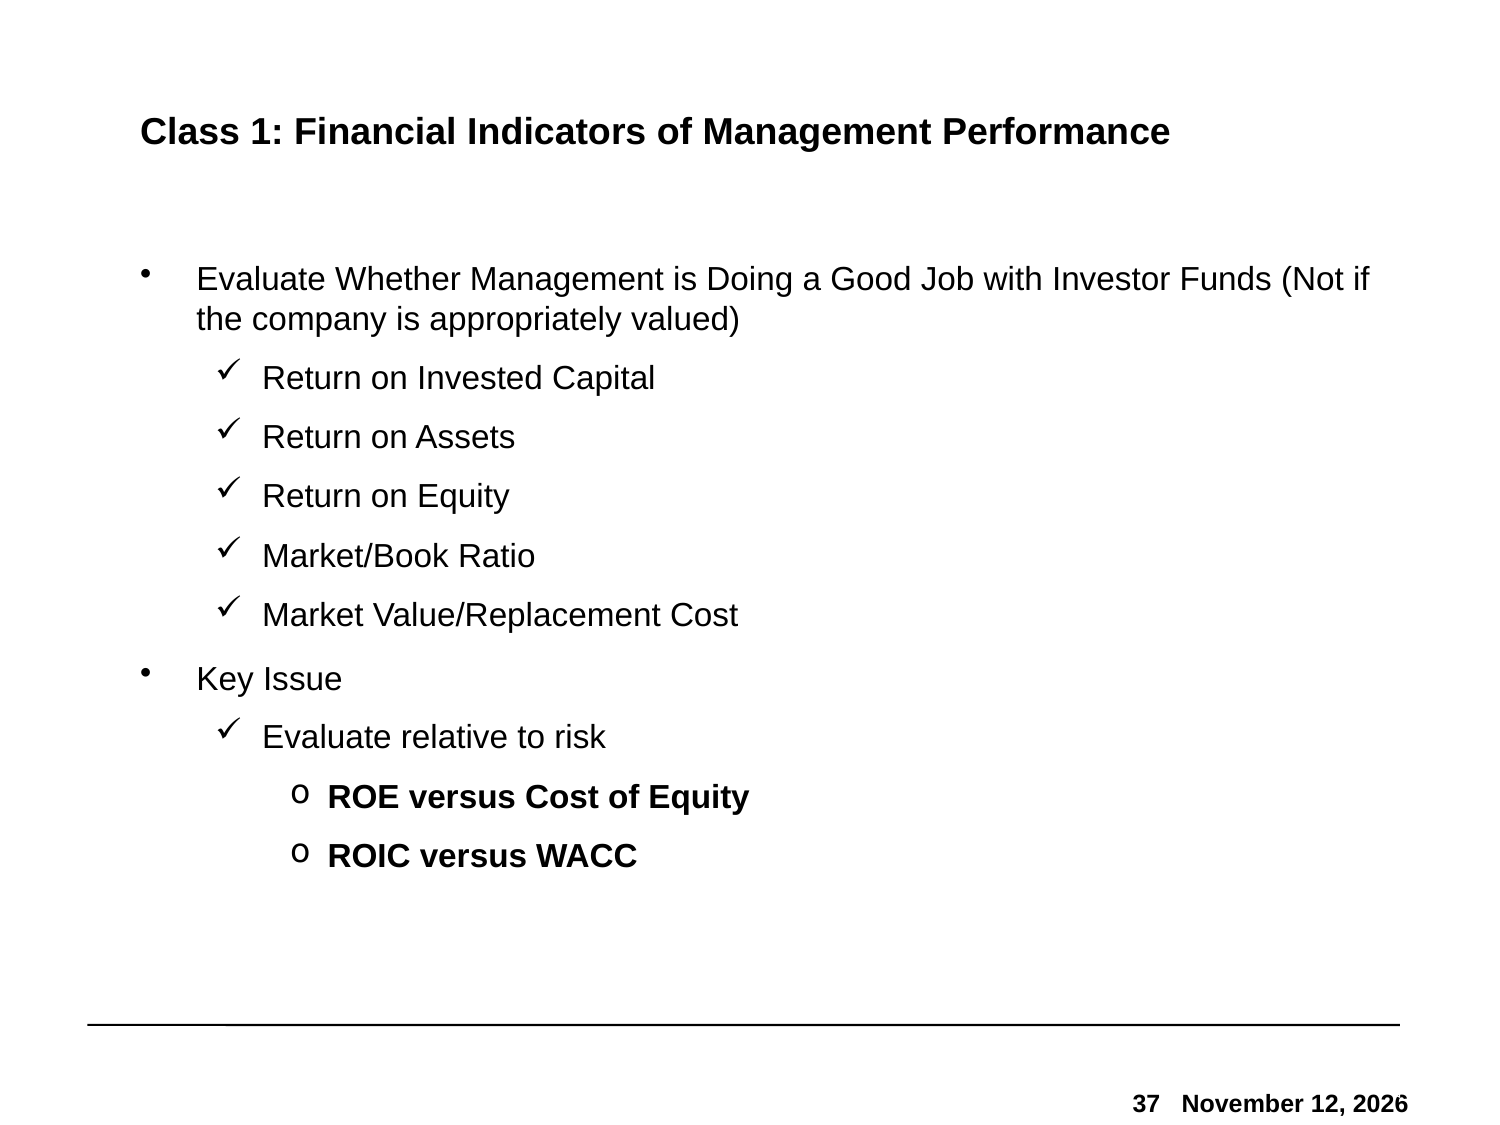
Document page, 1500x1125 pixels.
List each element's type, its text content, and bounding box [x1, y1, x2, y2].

list Evaluate Whether Management is Doing a Good Job with Investor Funds (Not if the company is appropriately valued) Return on Invested Capital Return on Assets Return on Equity Market/Book Ratio Market Value/Replacement Cost Key Issue Evaluate relative to risk ROE versus Cost of Equity ROIC versus WACC [124, 249, 1426, 1013]
title Class 1: Financial Indicators of Management Performance [124, 99, 1401, 226]
